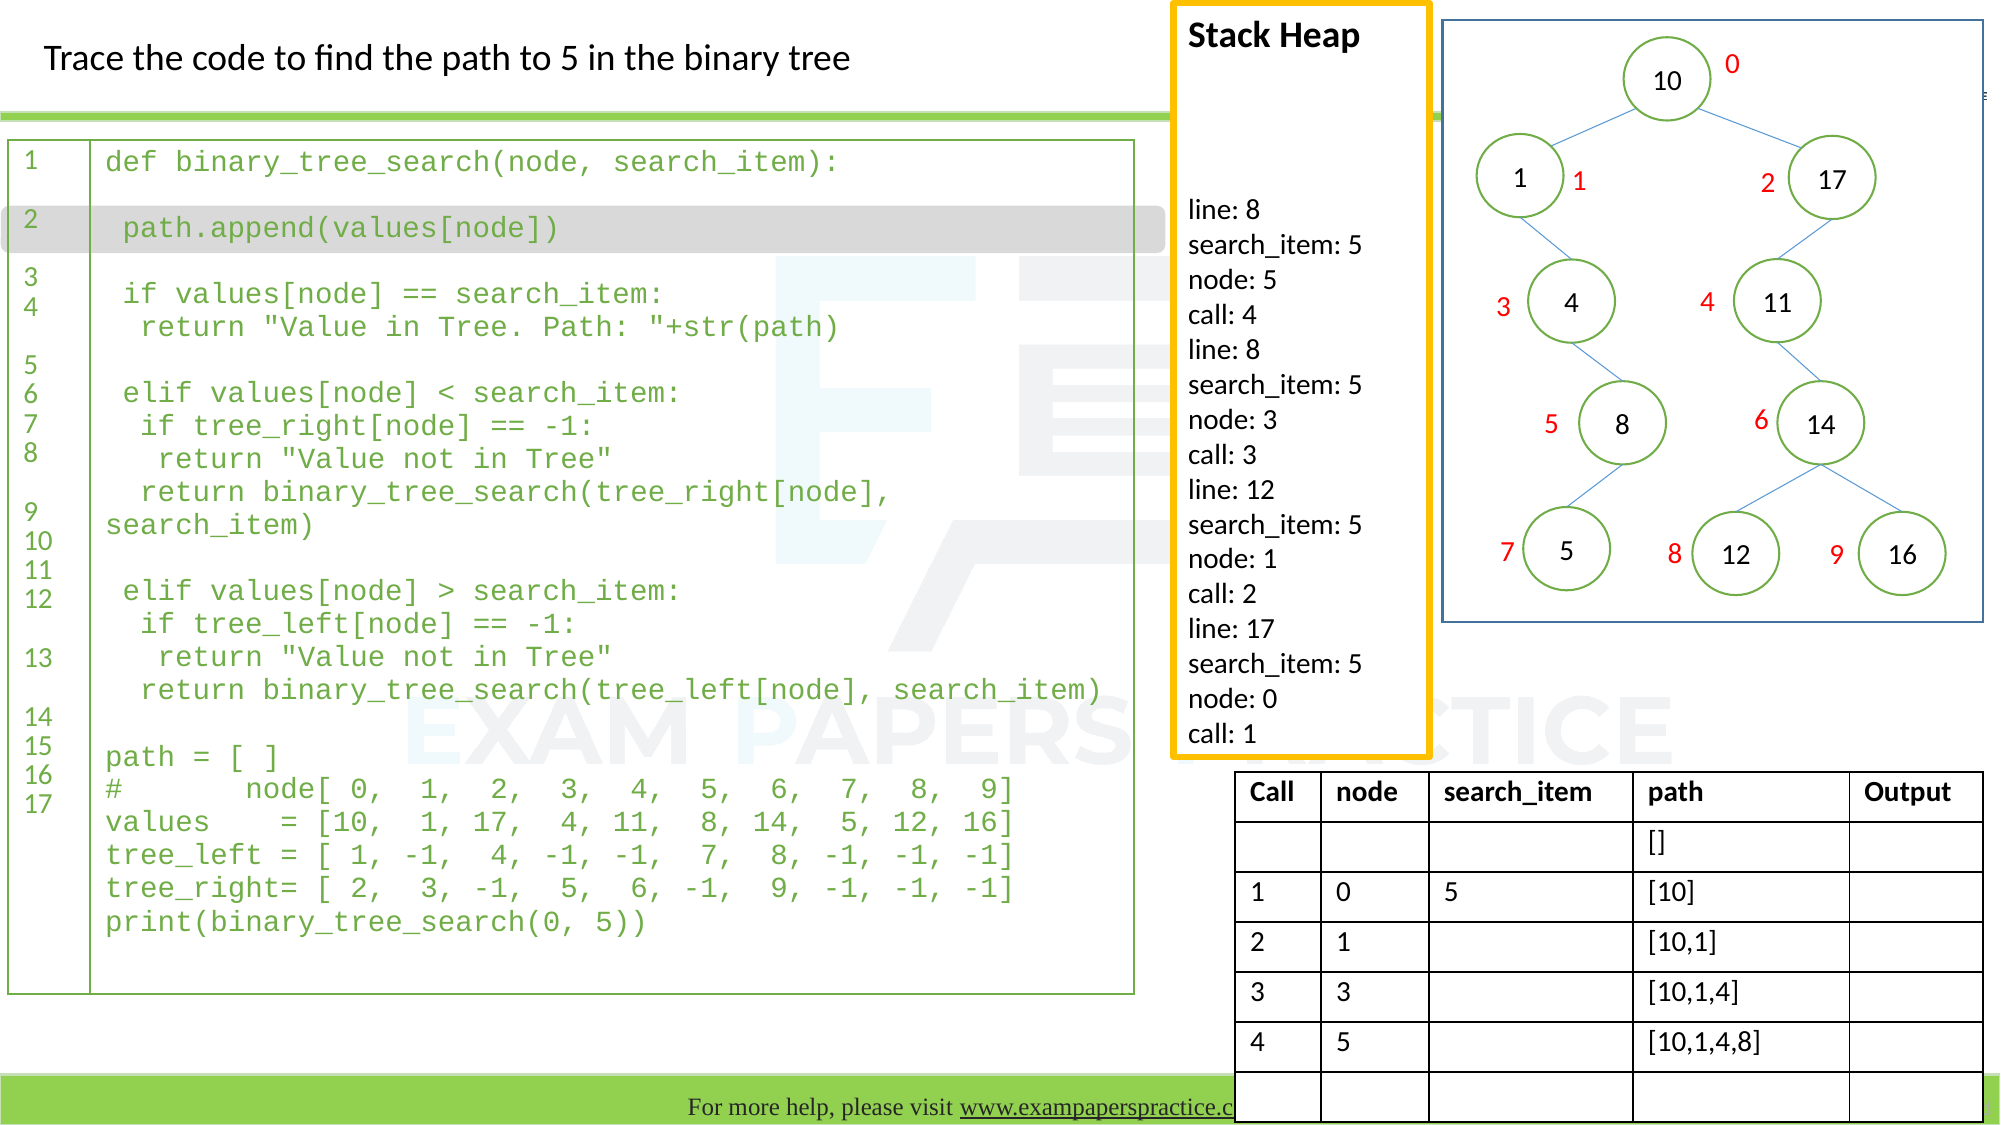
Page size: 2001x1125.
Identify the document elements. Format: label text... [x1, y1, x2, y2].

table_cell 5 [1322, 1023, 1428, 1071]
text_box Trace the code to find the path to 5 in the binary tree [28, 25, 1072, 86]
table_cell [1850, 973, 1982, 1021]
table_header node [1322, 773, 1428, 821]
table_cell 1 [1236, 873, 1320, 921]
table_cell [1236, 1073, 1320, 1121]
table_header search_item [1430, 773, 1632, 821]
table_cell [10,1,4,8] [1634, 1023, 1849, 1071]
table_cell [1430, 1073, 1632, 1121]
table_header Output [1850, 773, 1982, 821]
table_cell [1236, 823, 1320, 871]
table_cell [1430, 823, 1632, 871]
table_cell [1850, 1023, 1982, 1071]
table_cell [10,1] [1634, 923, 1849, 971]
table_cell [10,1,4] [1634, 973, 1849, 1021]
text_box [1135, 205, 1166, 254]
table_cell 4 [1236, 1023, 1320, 1071]
table_cell 0 [1322, 873, 1428, 921]
table_cell [1850, 1073, 1982, 1121]
table_header Call [1236, 773, 1320, 821]
table_cell [1322, 1073, 1428, 1121]
table_cell [1430, 923, 1632, 971]
table_header path [1634, 773, 1849, 821]
text_box [0, 206, 7, 253]
table_cell 3 [1322, 973, 1428, 1021]
table_cell [1430, 1023, 1632, 1071]
table_header def binary_tree_search(node, search_item): path.append(values[node]) if values[node] == search_item: return "Value in Tree. Path: "+str(path) elif values[node] < search_item: if tree_right[node] == -1: return "Value not in Tree" return binary_tree_search(tree_right[node], search_item) elif values[node] > search_item: if tree_left[node] == -1: return "Value not in Tree" return binary_tree_search(tree_left[node], search_item) path = [ ] # node[ 0, 1, 2, 3, 4, 5, 6, 7, 8, 9] values = [10, 1, 17, 4, 11, 8, 14, 5, 12, 16] tree_left = [ 1, -1, 4, -1, -1, 7, 8, -1, -1, -1] tree_right= [ 2, 3, -1, 5, 6, -1, 9, -1, -1, -1] print(binary_tree_search(0, 5)) [91, 141, 1133, 993]
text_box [1442, 20, 1984, 623]
table_cell [] [1634, 823, 1849, 871]
table_cell [1850, 823, 1982, 871]
table_cell 2 [1236, 923, 1320, 971]
table_cell [1430, 973, 1632, 1021]
table_cell 1 [1322, 923, 1428, 971]
table_cell 5 [1430, 873, 1632, 921]
table_cell [10] [1634, 873, 1849, 921]
table_cell [1322, 823, 1428, 871]
table_cell 3 [1236, 973, 1320, 1021]
table_cell [1634, 1073, 1849, 1121]
table_cell [1850, 873, 1982, 921]
table_cell [1850, 923, 1982, 971]
table_header 1 2 3 4 5 6 7 8 9 10 11 12 13 14 15 16 17 [9, 141, 89, 993]
text_box Stack Heap line: 8 search_item: 5 node: 5 call: 4 line: 8 search_item: 5 node: 3 call: 3 line: 12 search_item: 5 node: 1 call: 2 line: 17 search_item: 5 node: 0 call: 1 [1173, 2, 1430, 757]
